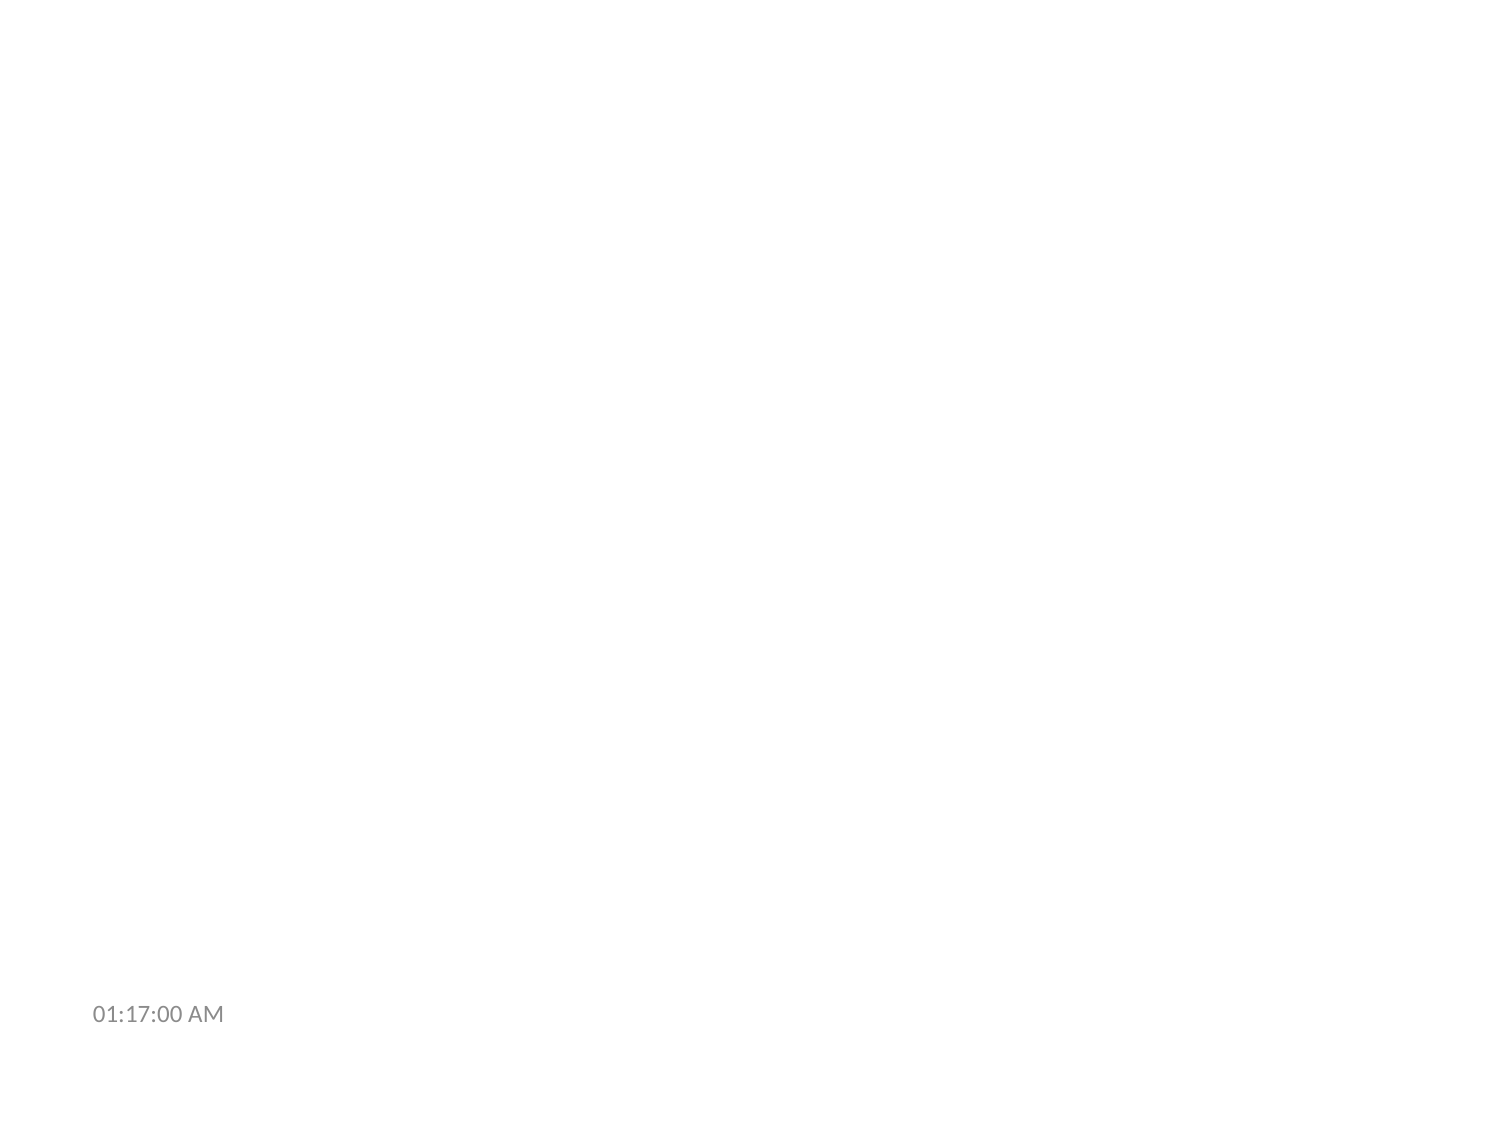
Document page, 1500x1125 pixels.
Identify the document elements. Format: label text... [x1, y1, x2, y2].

text_box 3:35:09 PM [77, 982, 428, 1043]
